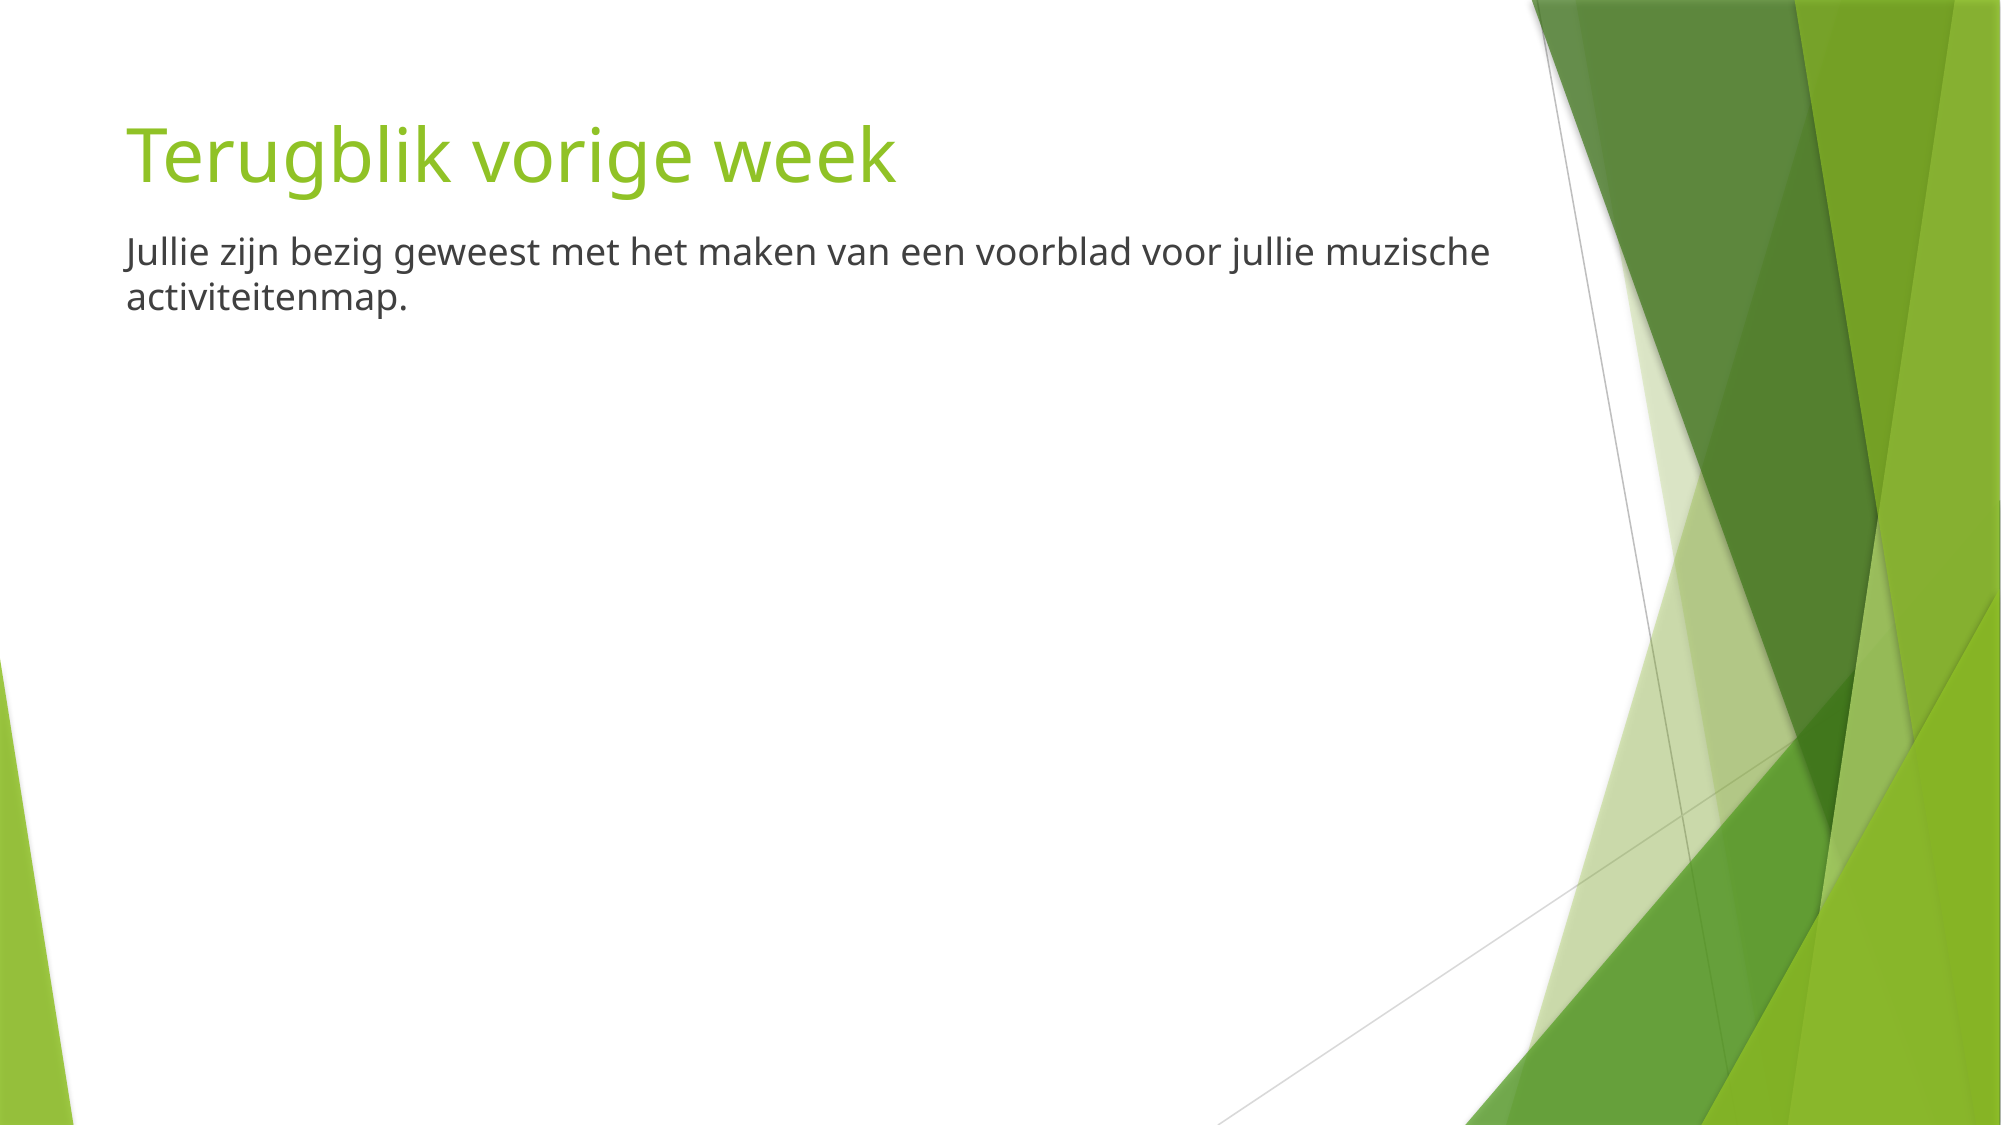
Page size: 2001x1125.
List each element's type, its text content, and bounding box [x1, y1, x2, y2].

title Terugblik vorige week [111, 99, 1522, 220]
list Jullie zijn bezig geweest met het maken van een voorblad voor jullie muzische activiteitenmap. [111, 220, 1631, 858]
